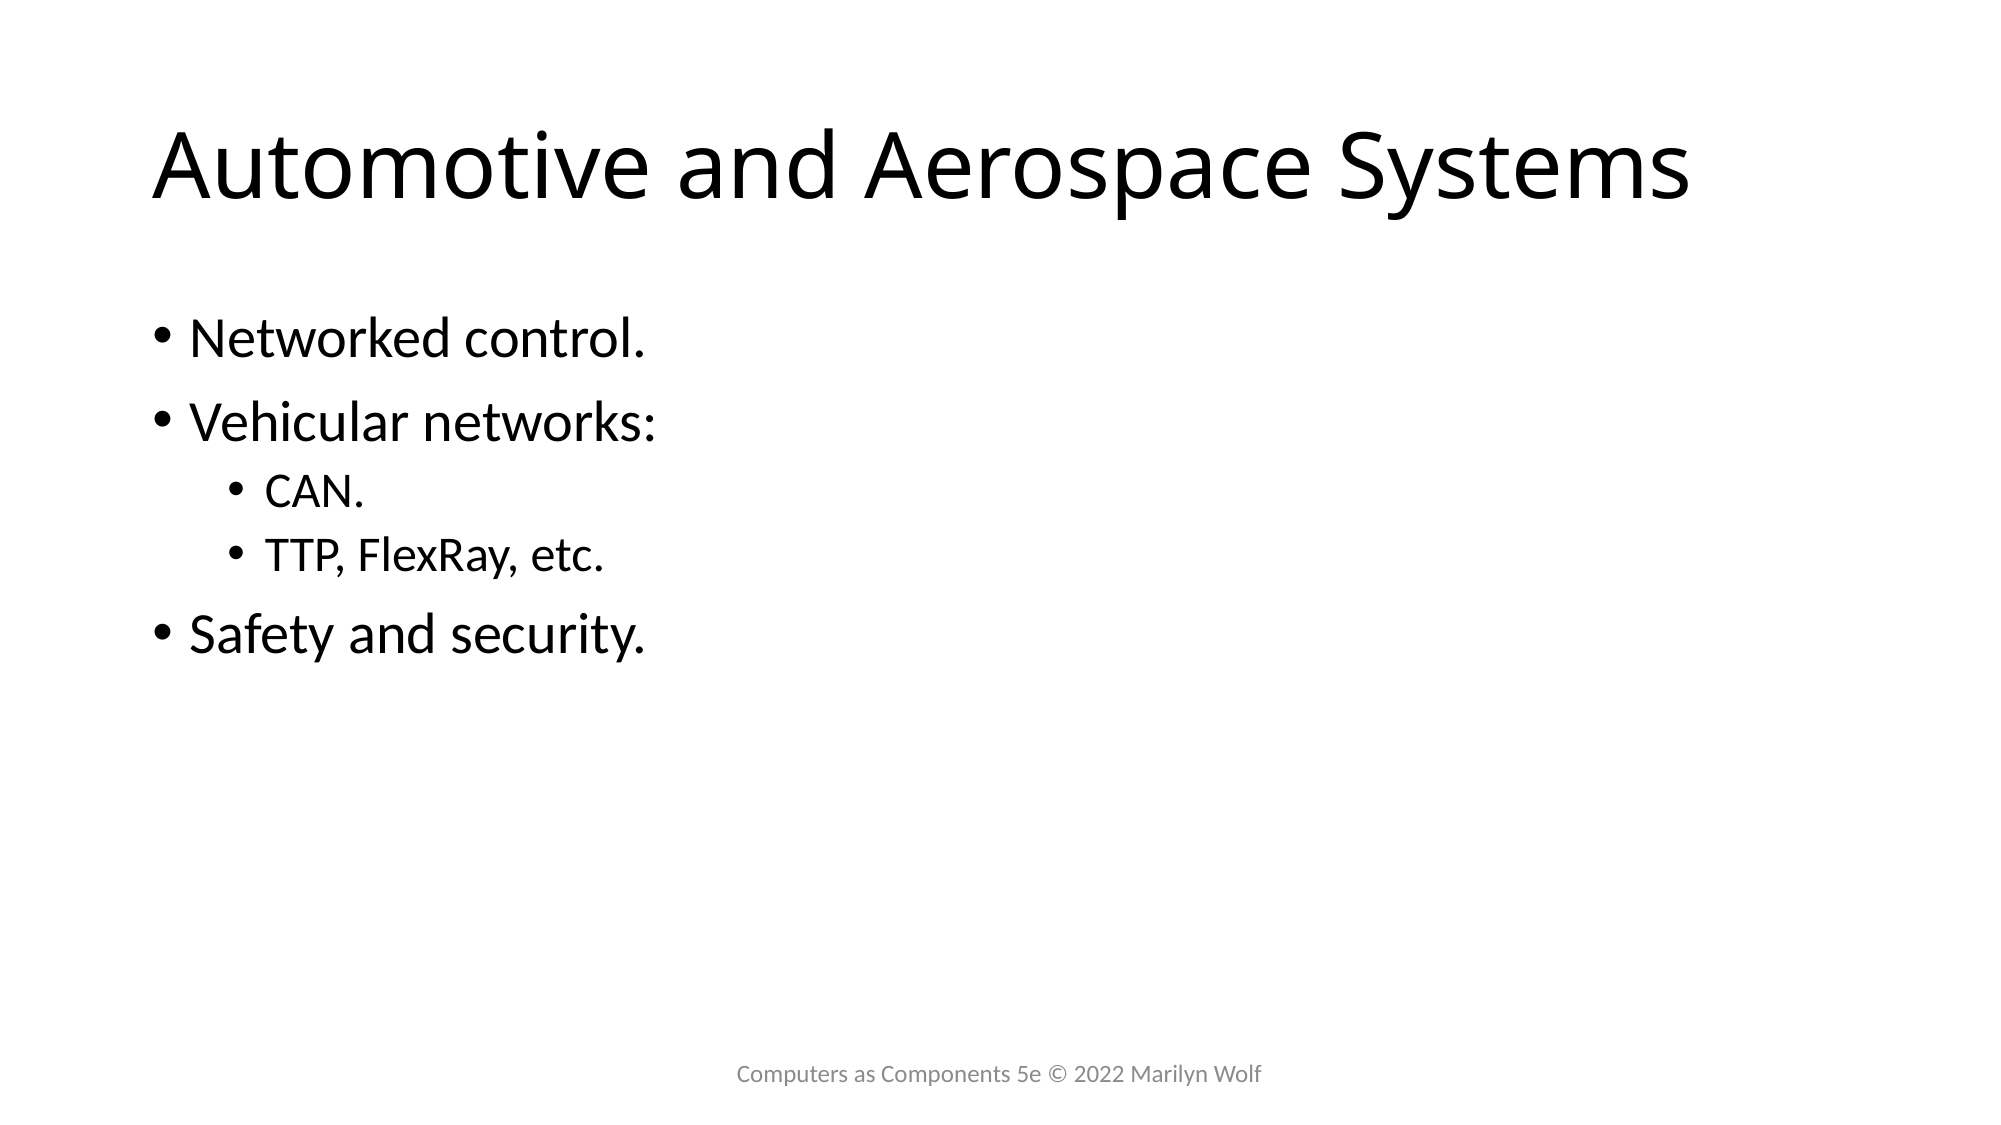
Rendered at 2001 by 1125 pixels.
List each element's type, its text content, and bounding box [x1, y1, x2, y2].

list Networked control. Vehicular networks: CAN. TTP, FlexRay, etc. Safety and security. [137, 299, 1863, 1014]
footer Computers as Components 5e © 2022 Marilyn Wolf [662, 1042, 1338, 1103]
title Automotive and Aerospace Systems [137, 59, 1863, 278]
